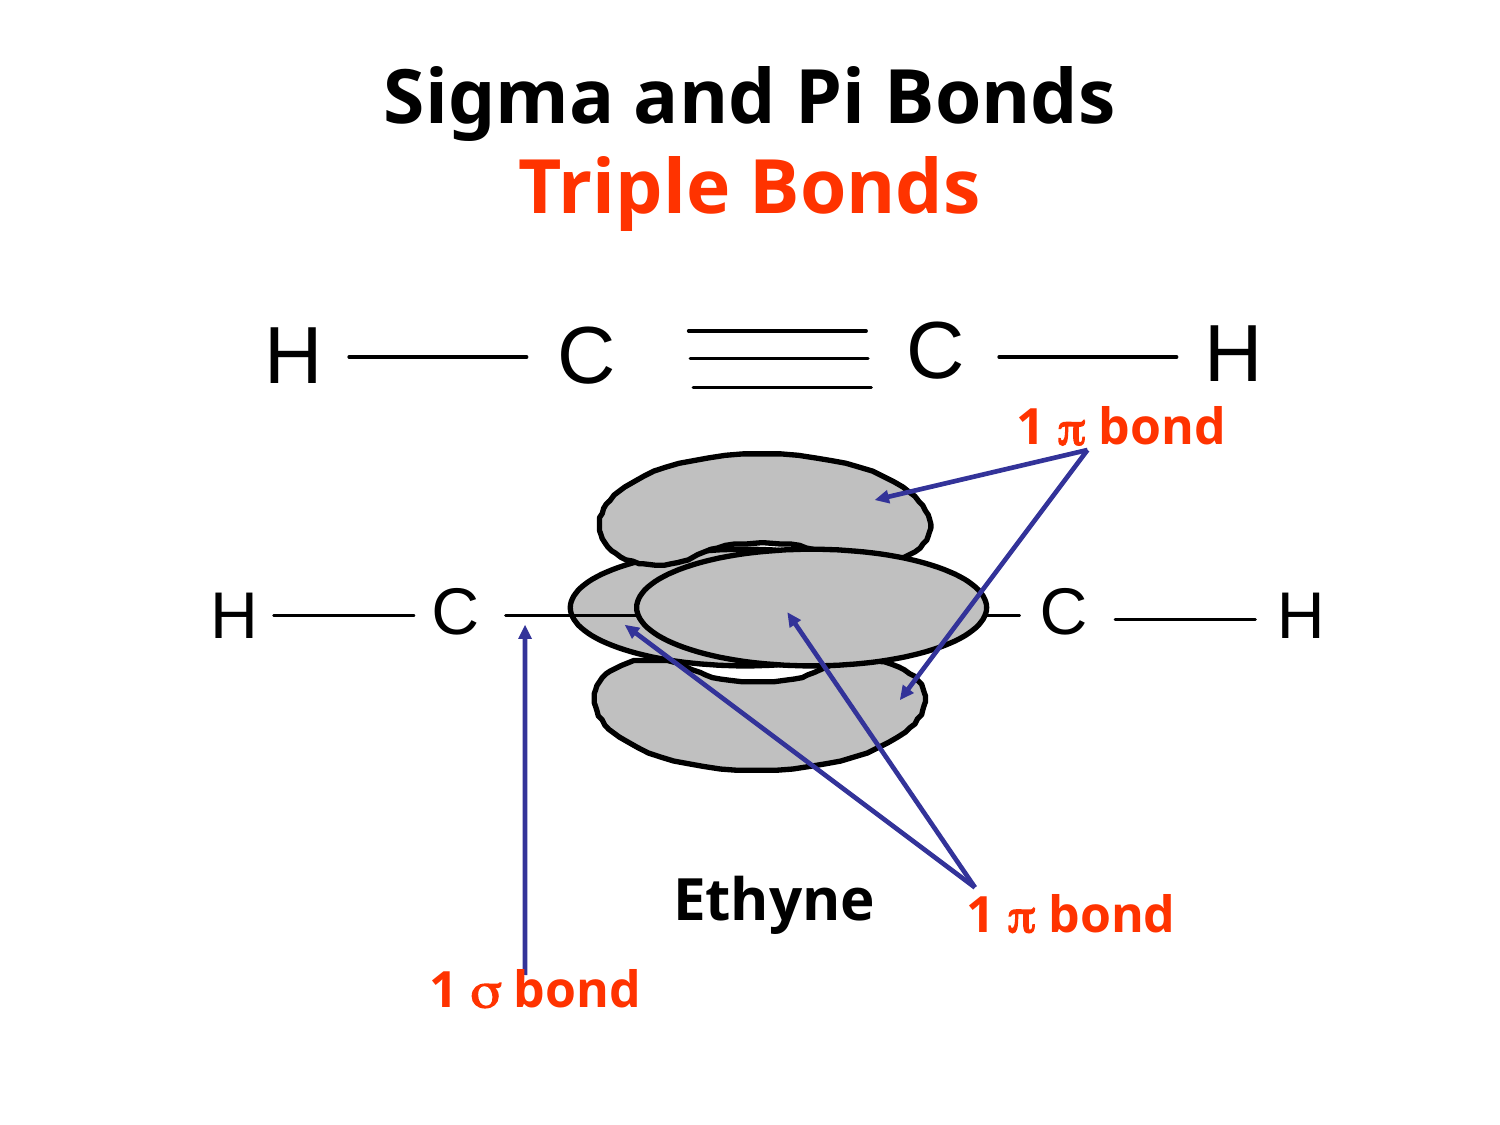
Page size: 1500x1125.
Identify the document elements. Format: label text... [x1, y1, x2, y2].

text_box 1  bond [951, 874, 1191, 950]
title Sigma and Pi Bonds Triple Bonds [74, 44, 1426, 233]
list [237, 249, 1500, 449]
text_box 1  bond [414, 949, 657, 1025]
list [187, 449, 1500, 776]
text_box Ethyne [658, 854, 890, 940]
